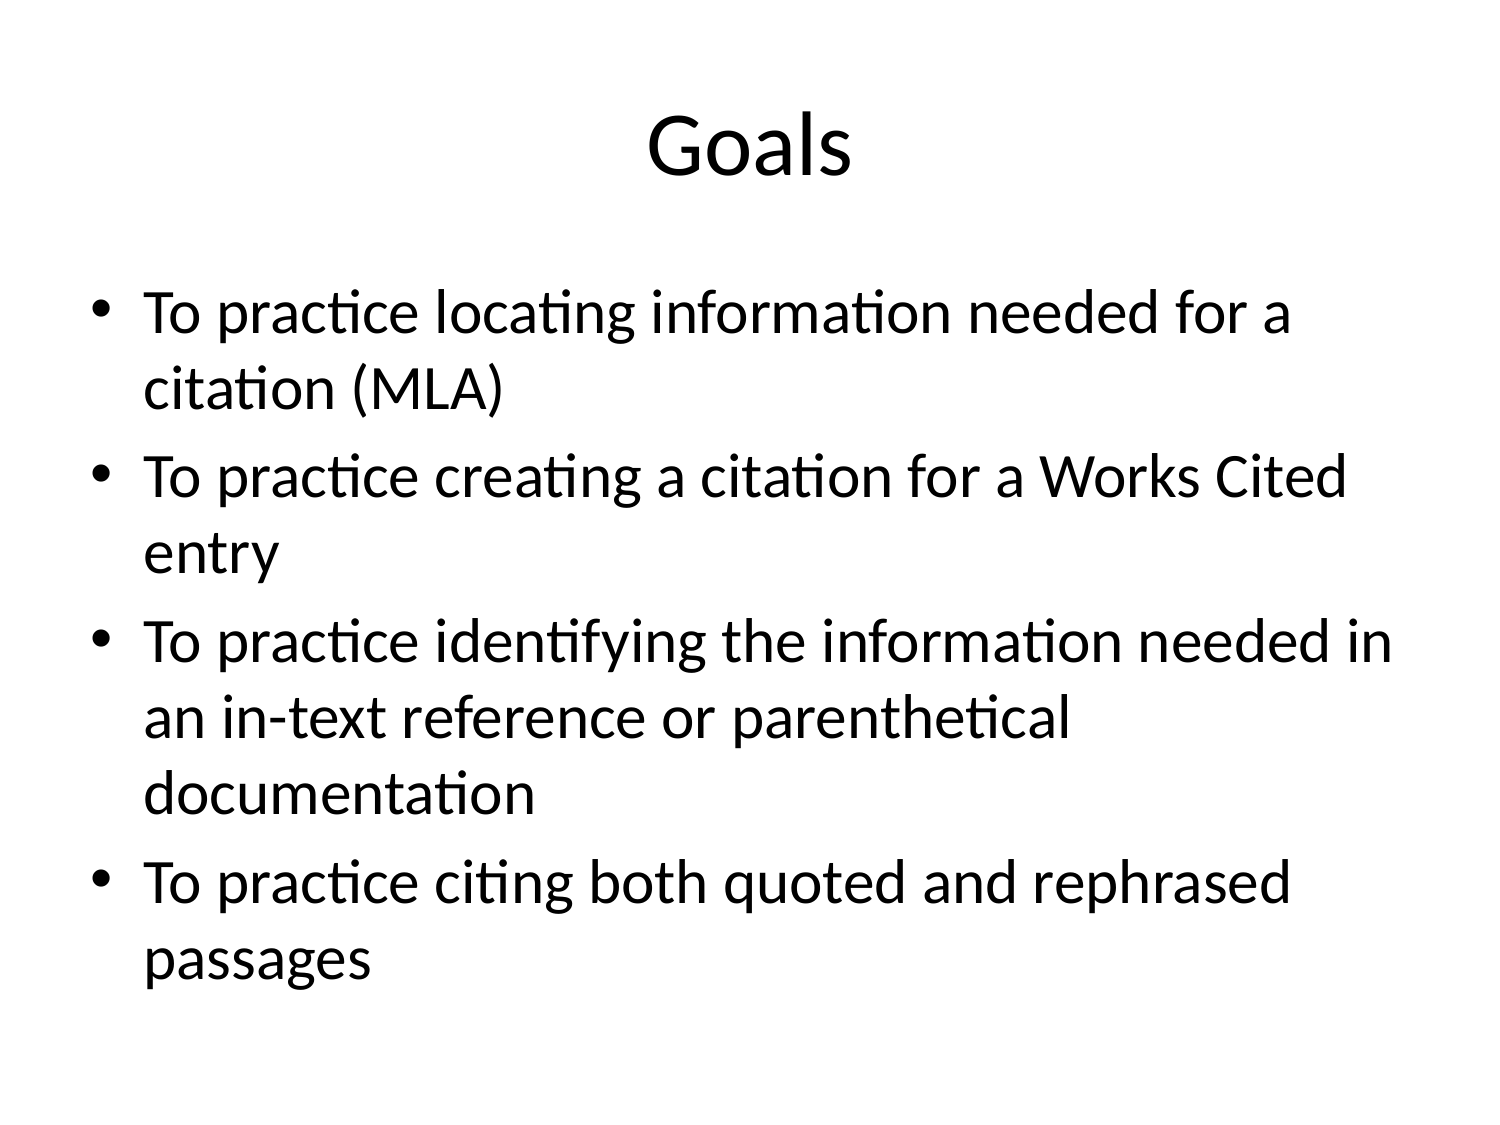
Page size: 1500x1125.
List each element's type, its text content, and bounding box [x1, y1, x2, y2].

list To practice locating information needed for a citation (MLA) To practice creating a citation for a Works Cited entry To practice identifying the information needed in an in-text reference or parenthetical documentation To practice citing both quoted and rephrased passages [75, 262, 1425, 1005]
title Goals [75, 45, 1425, 233]
